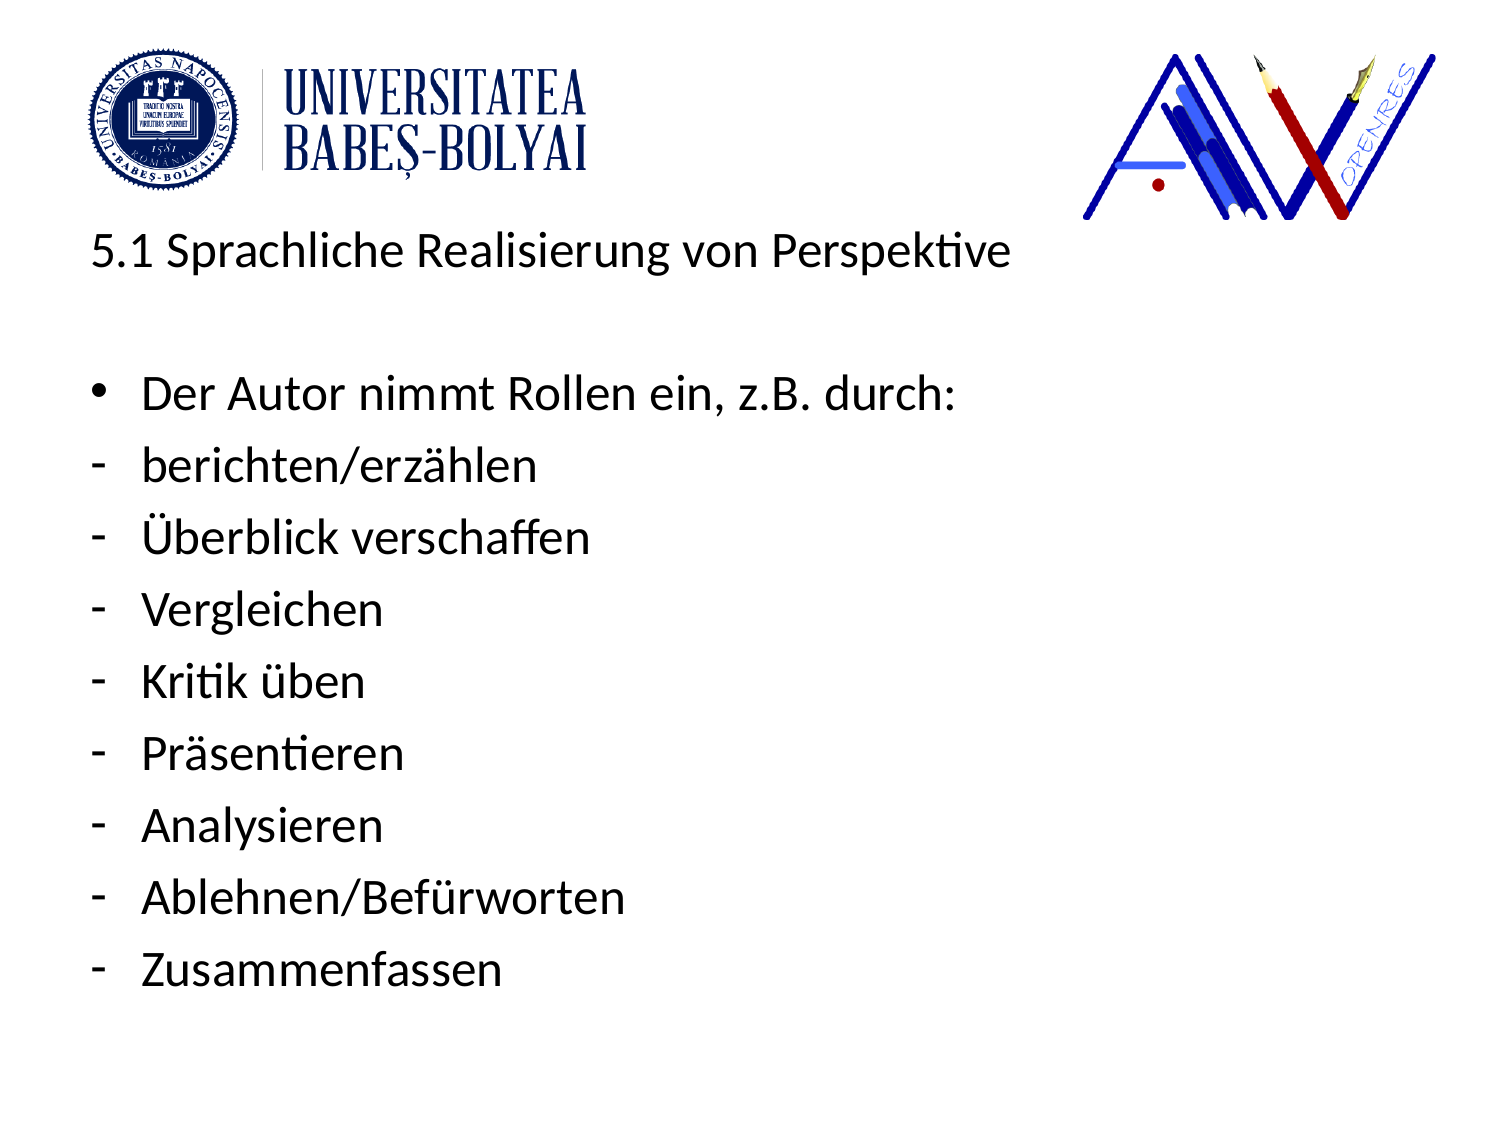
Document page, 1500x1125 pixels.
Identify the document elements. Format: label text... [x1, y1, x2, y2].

list 5.1 Sprachliche Realisierung von Perspektive Der Autor nimmt Rollen ein, z.B. durch: berichten/erzählen Überblick verschaffen Vergleichen Kritik üben Präsentieren Analysieren Ablehnen/Befürworten Zusammenfassen [75, 208, 1425, 1005]
picture [1083, 54, 1436, 220]
picture [76, 42, 597, 197]
